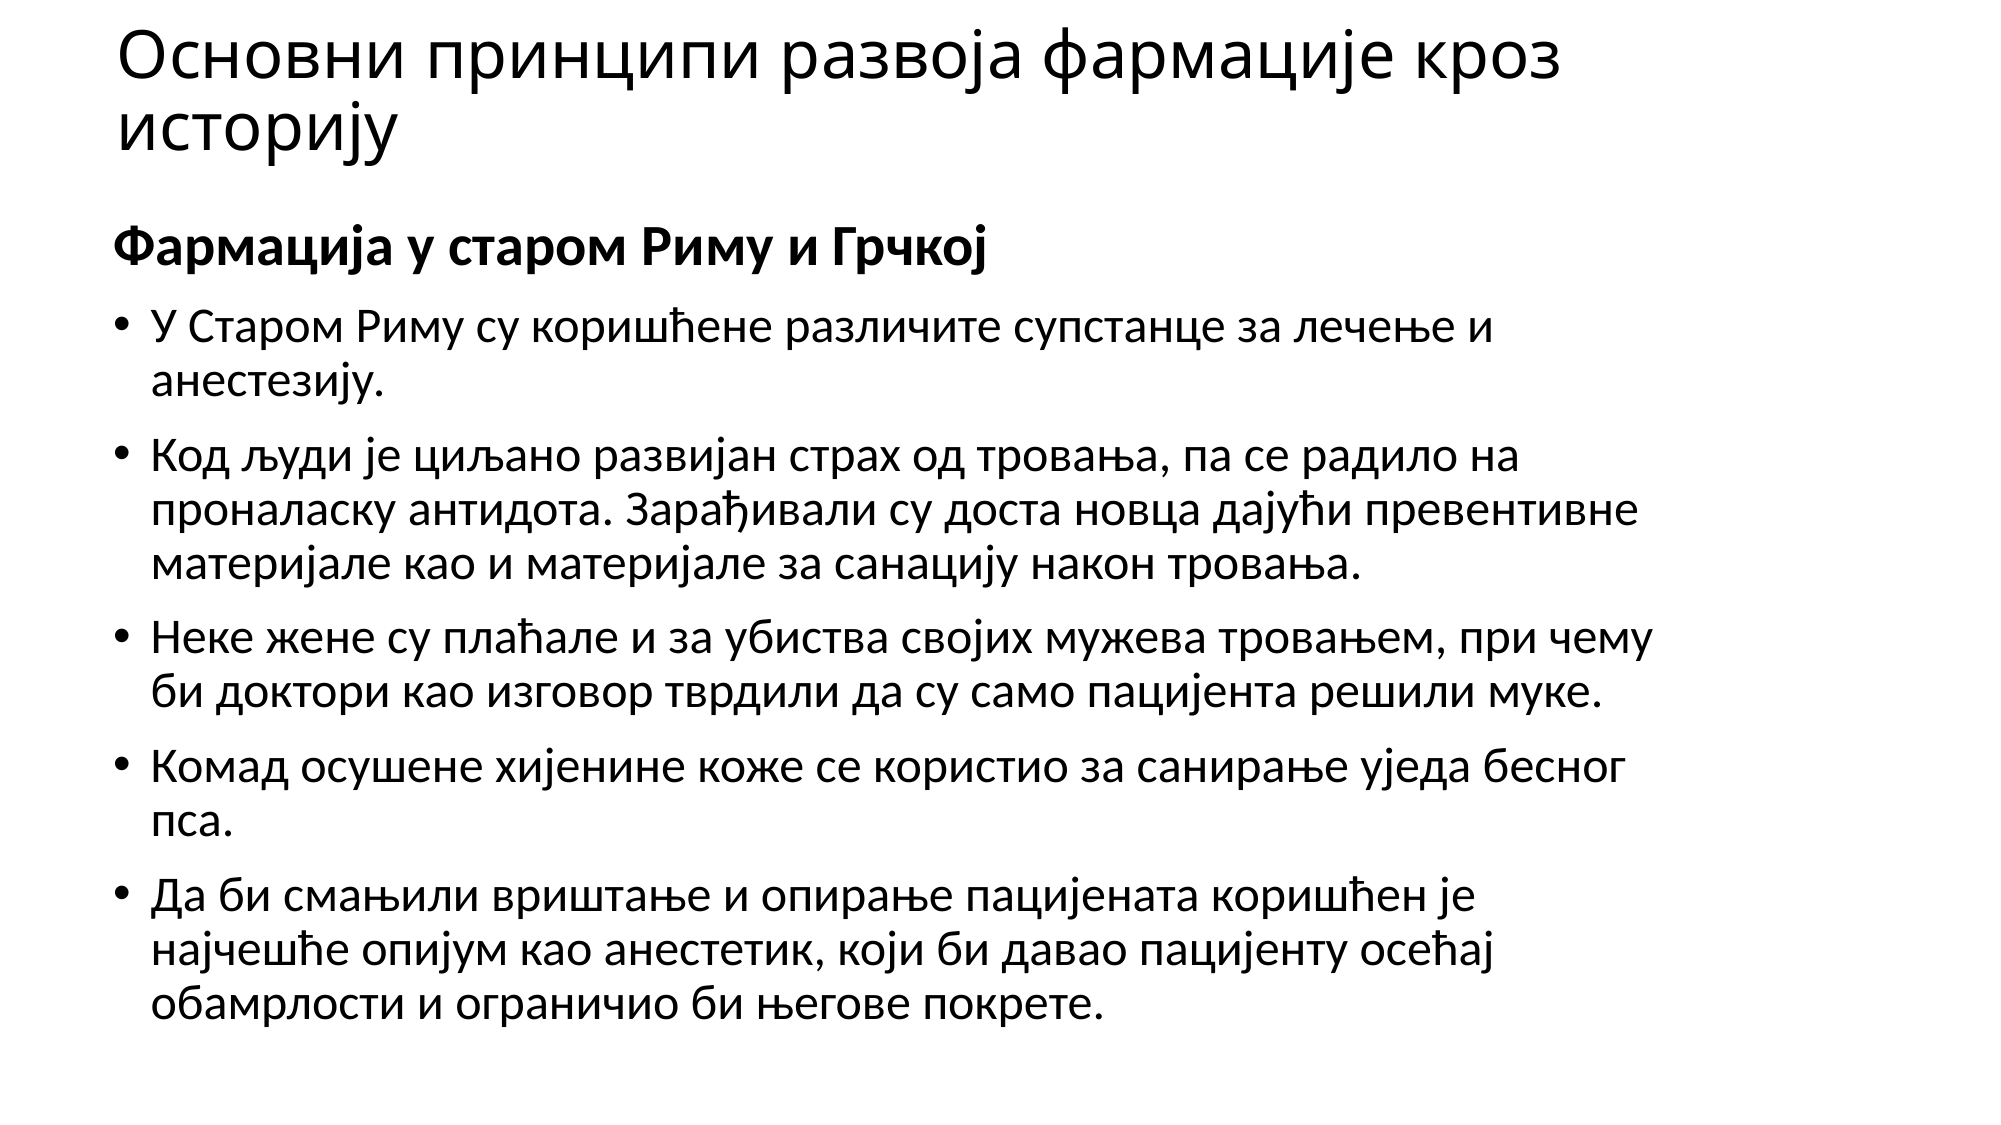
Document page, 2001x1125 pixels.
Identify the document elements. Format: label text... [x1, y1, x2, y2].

list Фармација у старом Риму и Грчкој У Старом Риму су коришћене различите супстанце за лечење и анестезију. Код људи је циљано развијан страх од тровања, па се радило на проналаску антидота. Зарађивали су доста новца дајући превентивне материјале као и материјале за санацију након тровања. Неке жене су плаћале и за убиства својих мужева тровањем, при чему би доктори као изговор тврдили да су само пацијента решили муке. Комад осушене хијенине коже се користио за санирање уједа бесног пса. Да би смањили вриштање и опирање пацијената коришћен је најчешће опијум као анестетик, који би давао пацијенту осећај обамрлости и ограничио би његове покрете. [98, 208, 1686, 1083]
title Основни принципи развоја фармације кроз историју [101, 80, 1637, 187]
